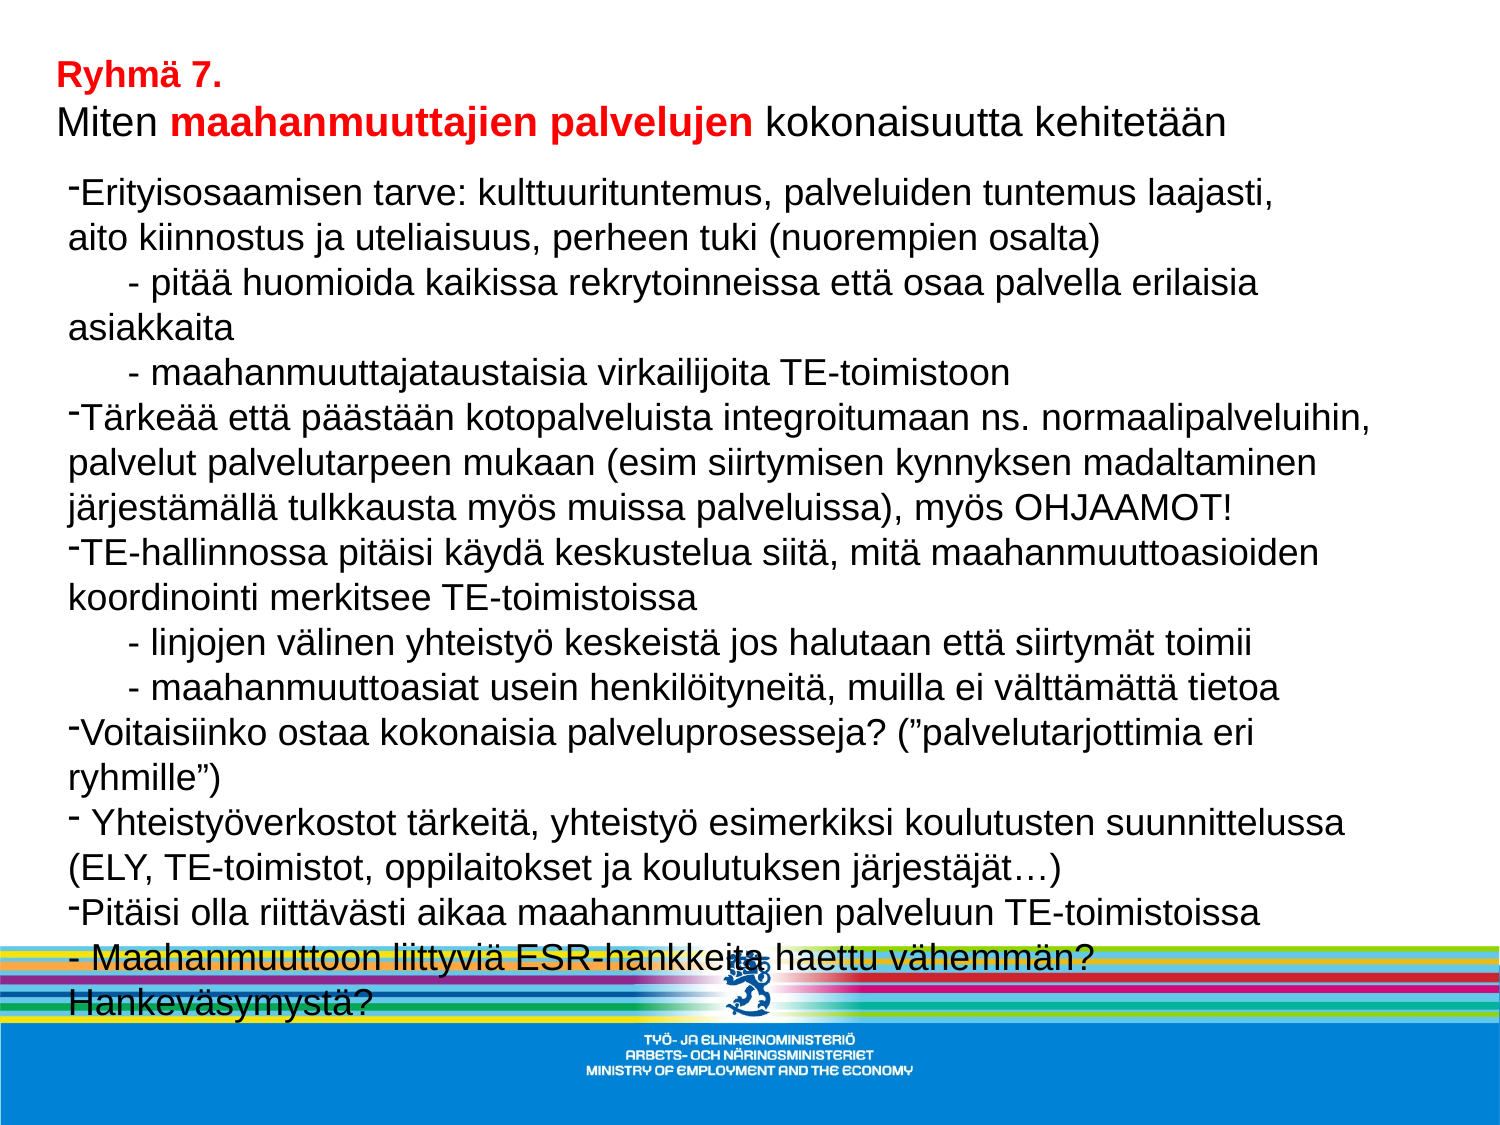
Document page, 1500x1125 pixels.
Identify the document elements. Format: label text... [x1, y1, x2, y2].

text_box Ryhmä 7. Miten maahanmuuttajien palvelujen kokonaisuutta kehitetään [41, 42, 1471, 198]
picture [0, 946, 1500, 1125]
text_box Erityisosaamisen tarve: kulttuurituntemus, palveluiden tuntemus laajasti, aito kiinnostus ja uteliaisuus, perheen tuki (nuorempien osalta) - pitää huomioida kaikissa rekrytoinneissa että osaa palvella erilaisia asiakkaita - maahanmuuttajataustaisia virkailijoita TE-toimistoon Tärkeää että päästään kotopalveluista integroitumaan ns. normaalipalveluihin, palvelut palvelutarpeen mukaan (esim siirtymisen kynnyksen madaltaminen järjestämällä tulkkausta myös muissa palveluissa), myös OHJAAMOT! TE-hallinnossa pitäisi käydä keskustelua siitä, mitä maahanmuuttoasioiden koordinointi merkitsee TE-toimistoissa - linjojen välinen yhteistyö keskeistä jos halutaan että siirtymät toimii - maahanmuuttoasiat usein henkilöityneitä, muilla ei välttämättä tietoa Voitaisiinko ostaa kokonaisia palveluprosesseja? (”palvelutarjottimia eri ryhmille”) Yhteistyöverkostot tärkeitä, yhteistyö esimerkiksi koulutusten suunnittelussa (ELY, TE-toimistot, oppilaitokset ja koulutuksen järjestäjät…) Pitäisi olla riittävästi aikaa maahanmuuttajien palveluun TE-toimistoissa - Maahanmuuttoon liittyviä ESR-hankkeita haettu vähemmän? Hankeväsymystä? [53, 160, 1388, 1031]
